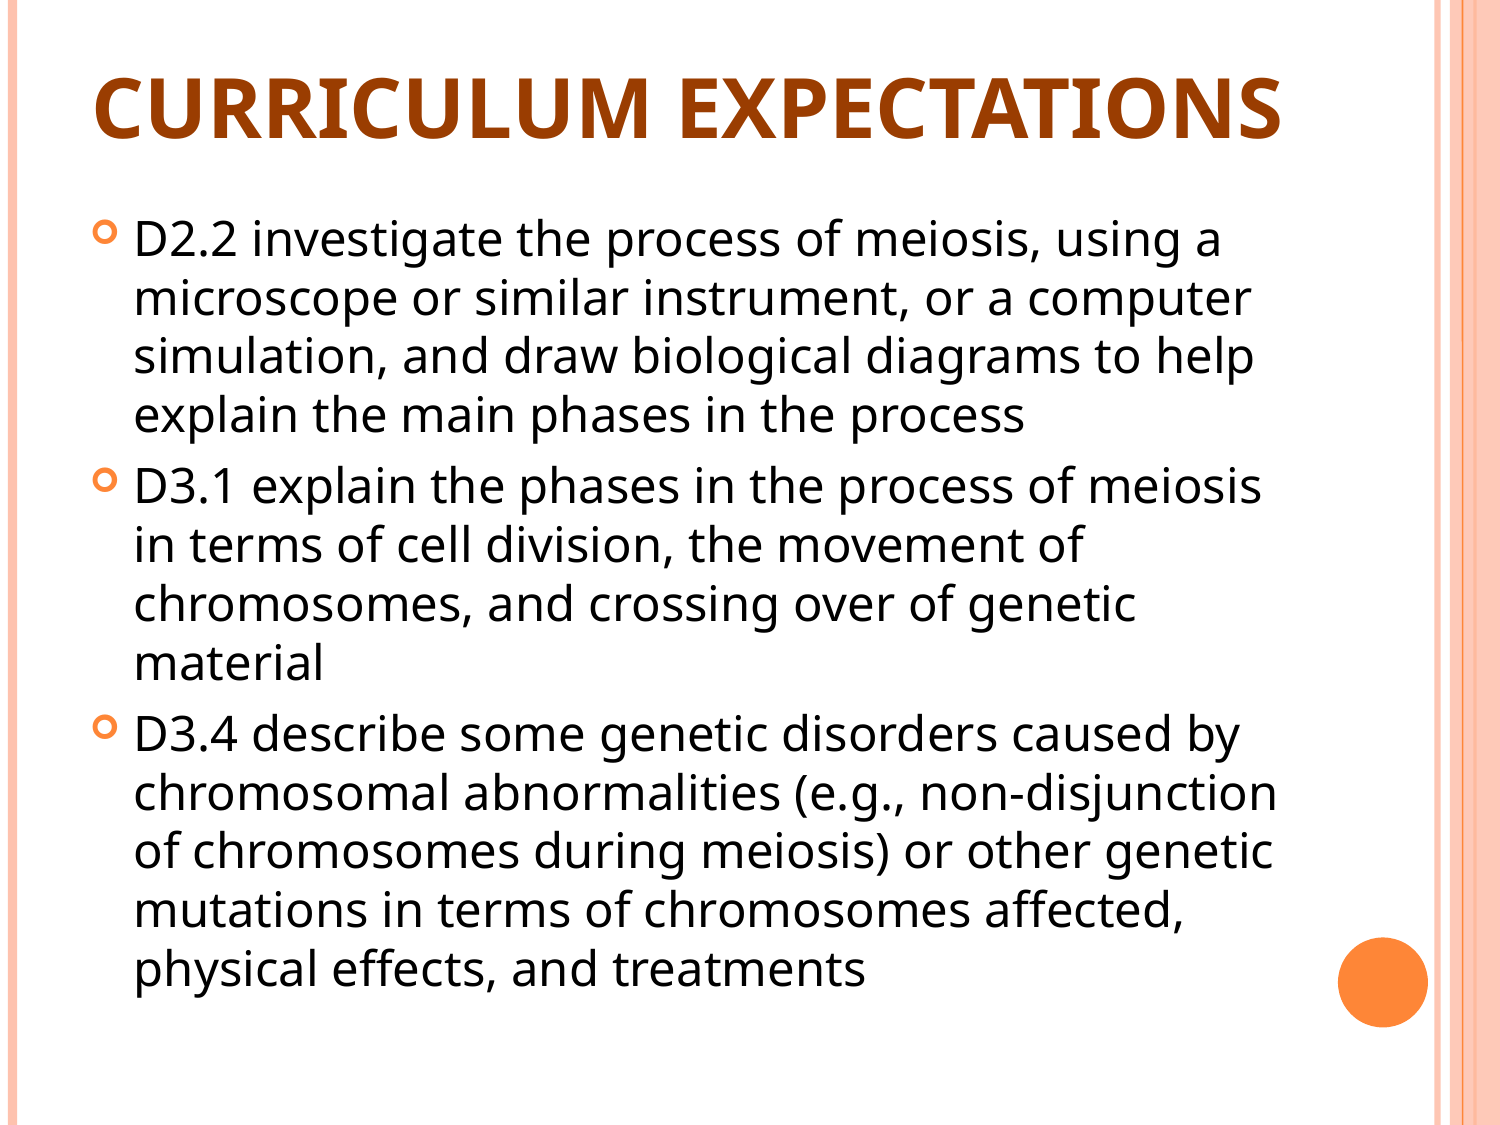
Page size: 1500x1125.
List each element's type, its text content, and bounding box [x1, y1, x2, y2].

title Curriculum Expectations [75, 45, 1300, 163]
list D2.2 investigate the process of meiosis, using a microscope or similar instrument, or a computer simulation, and draw biological diagrams to help explain the main phases in the process D3.1 explain the phases in the process of meiosis in terms of cell division, the movement of chromosomes, and crossing over of genetic material D3.4 describe some genetic disorders caused by chromosomal abnormalities (e.g., non-disjunction of chromosomes during meiosis) or other genetic mutations in terms of chromosomes affected, physical effects, and treatments [75, 200, 1300, 1062]
